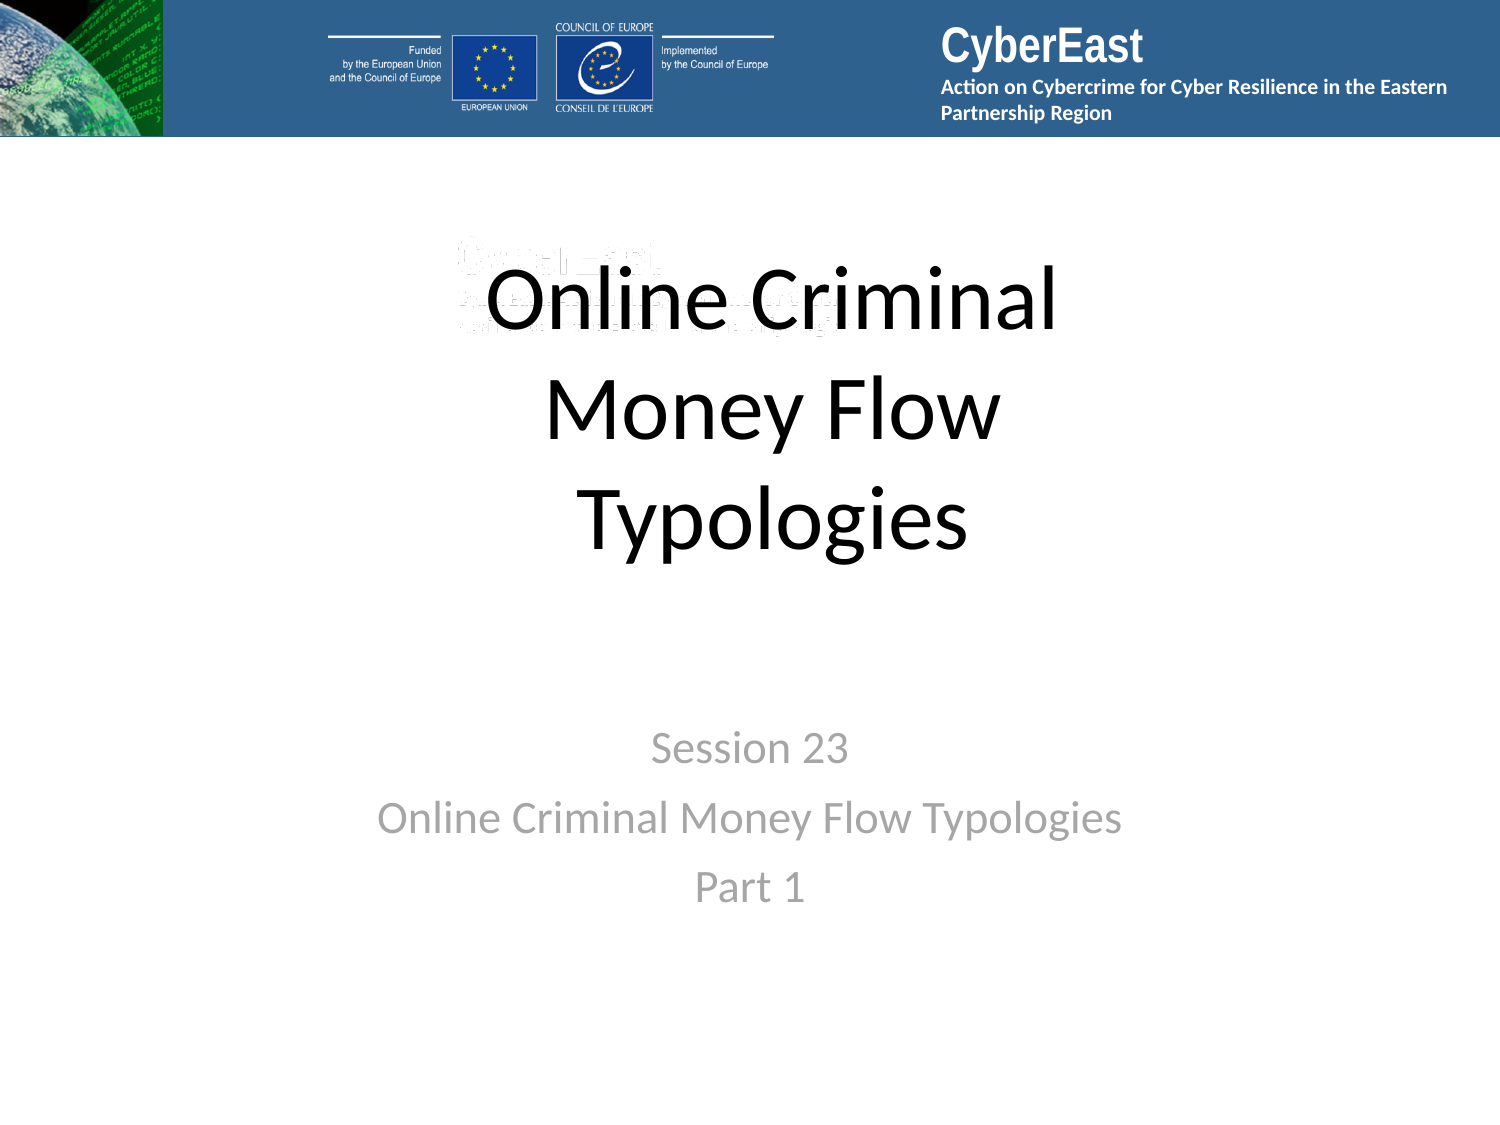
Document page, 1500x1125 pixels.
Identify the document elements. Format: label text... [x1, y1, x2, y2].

title [280, 358, 1237, 663]
picture [0, 0, 1500, 1125]
subtitle Session 23 Online Criminal Money Flow Typologies Part 1 [356, 715, 1144, 932]
text_box Online Criminal Money Flow Typologies [388, 230, 1158, 576]
